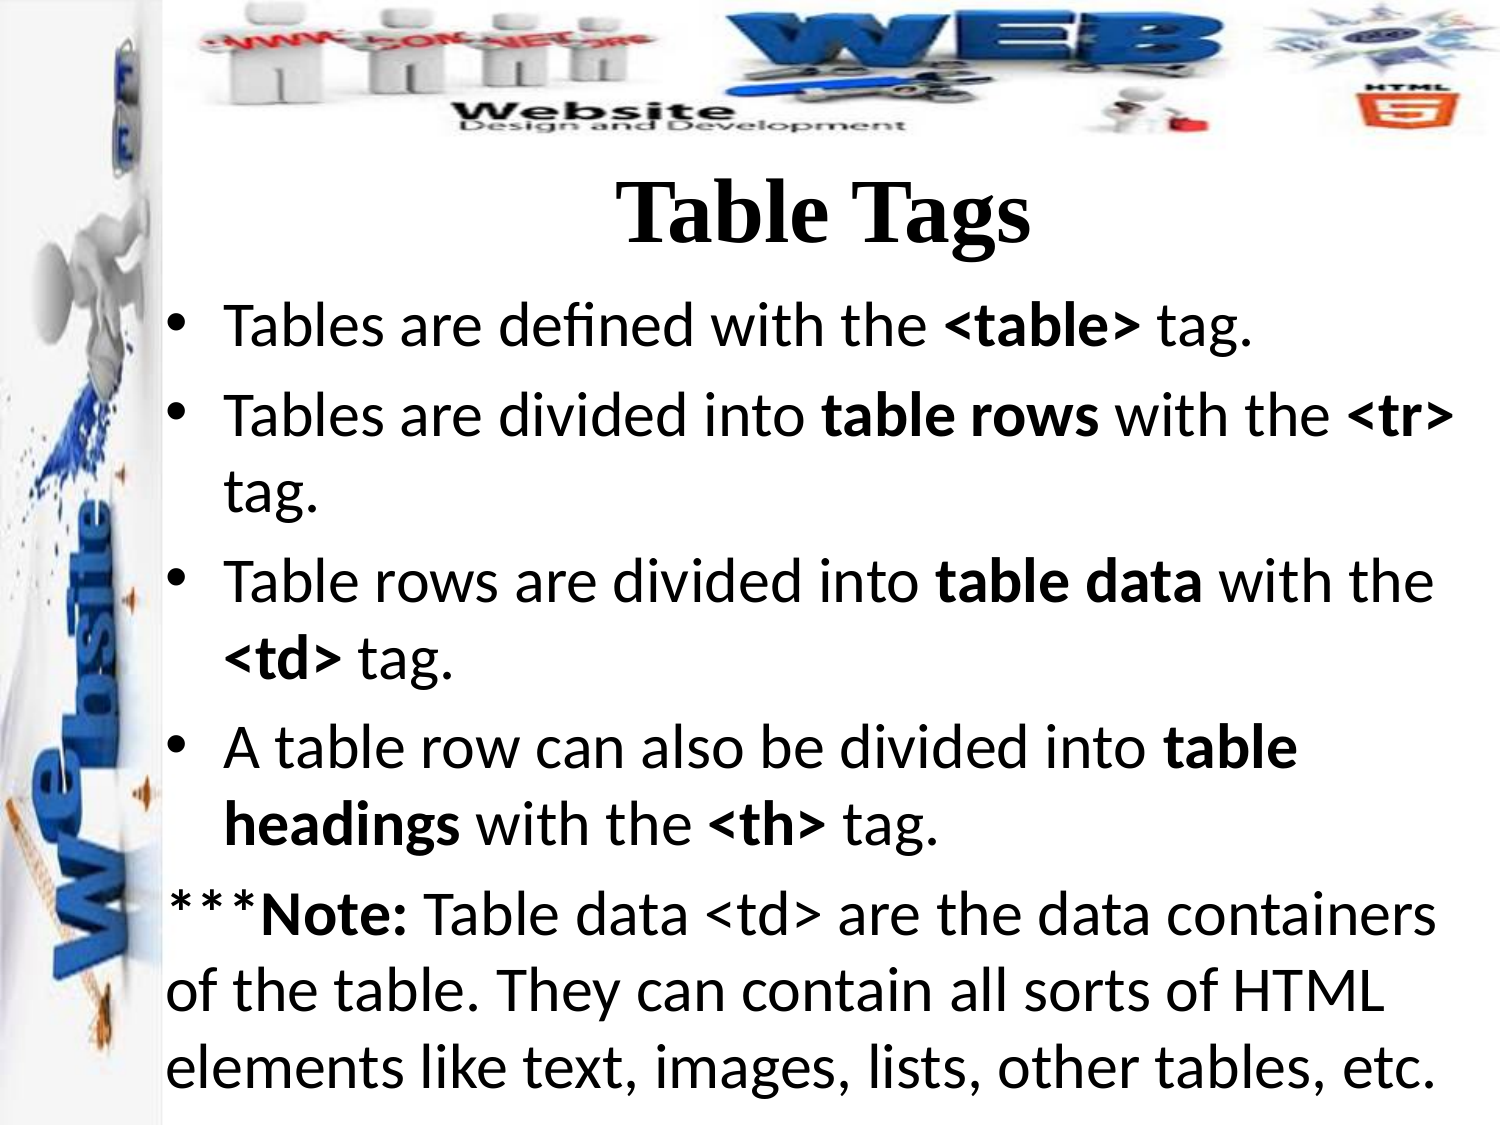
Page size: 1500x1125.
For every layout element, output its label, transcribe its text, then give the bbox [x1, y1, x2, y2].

list Tables are defined with the <table> tag. Tables are divided into table rows with the <tr> tag. Table rows are divided into table data with the <td> tag. A table row can also be divided into table headings with the <th> tag. ***Note: Table data <td> are the data containers of the table. They can contain all sorts of HTML elements like text, images, lists, other tables, etc. [150, 275, 1500, 1125]
title Table Tags [148, 112, 1499, 300]
picture [0, 0, 1500, 1125]
